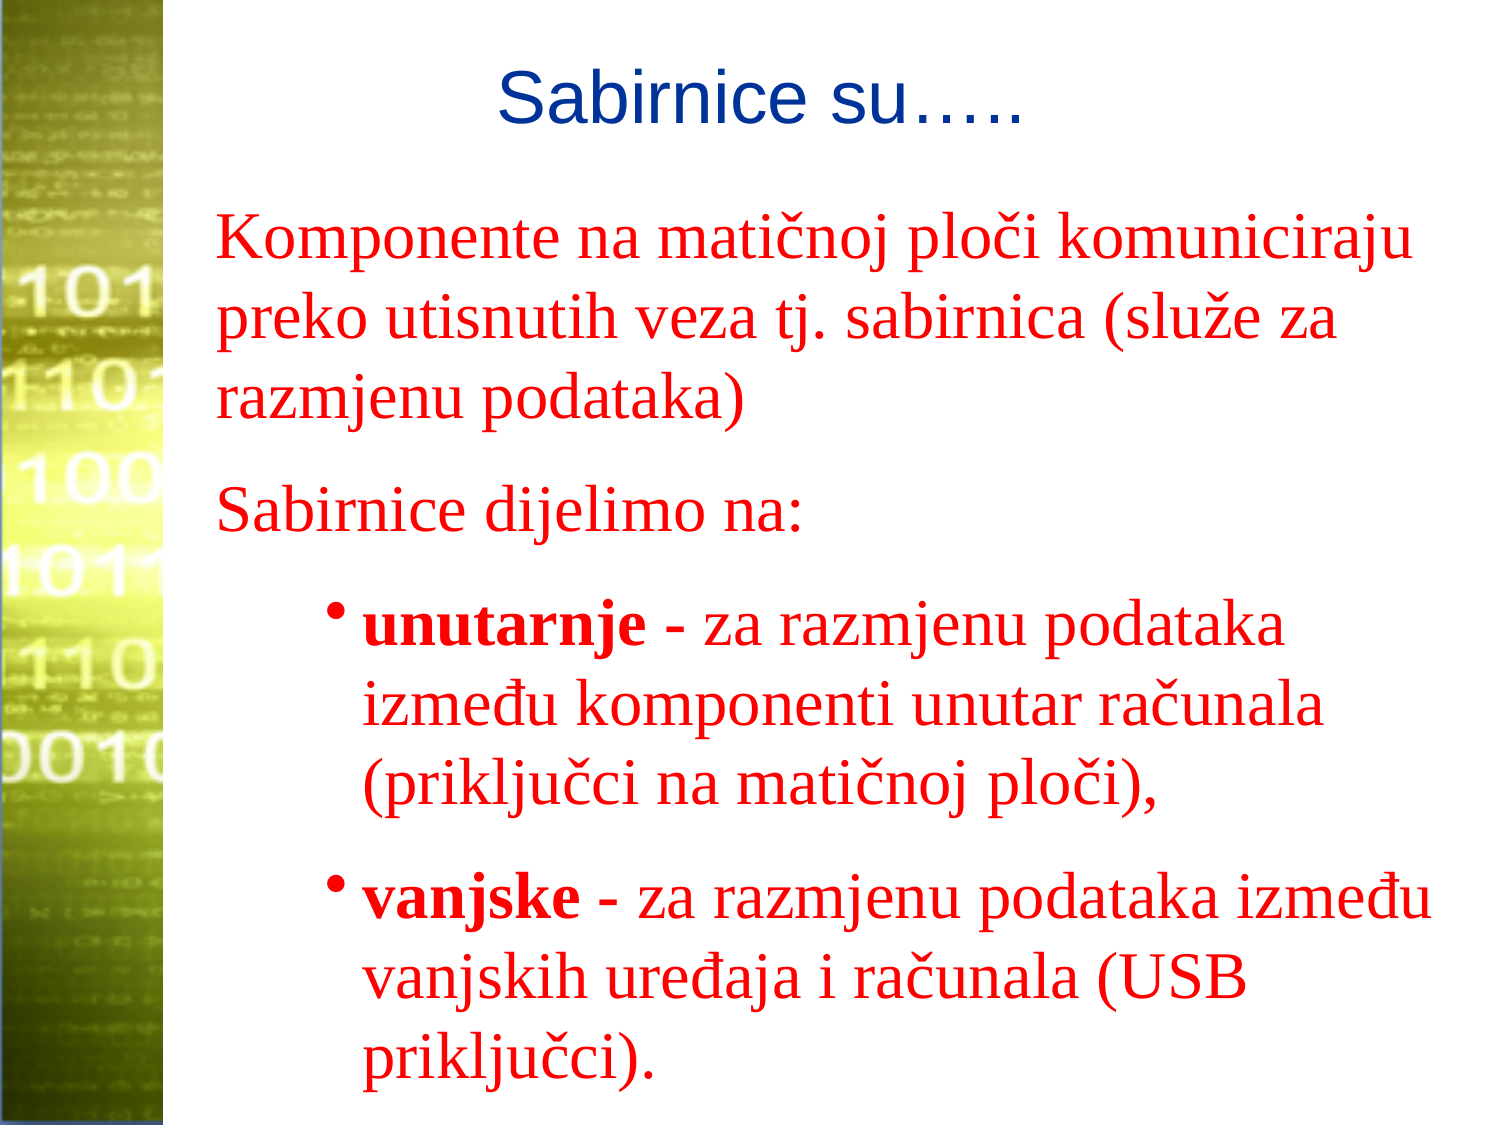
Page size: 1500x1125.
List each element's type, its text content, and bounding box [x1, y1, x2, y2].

picture [0, 0, 163, 1125]
list Komponente na matičnoj ploči komuniciraju preko utisnutih veza tj. sabirnica (služe za razmjenu podataka) Sabirnice dijelimo na: unutarnje - za razmjenu podataka između komponenti unutar računala (priključci na matičnoj ploči), vanjske - za razmjenu podataka između vanjskih uređaja i računala (USB priključci). [200, 184, 1500, 943]
title Sabirnice su….. [163, 0, 1400, 188]
